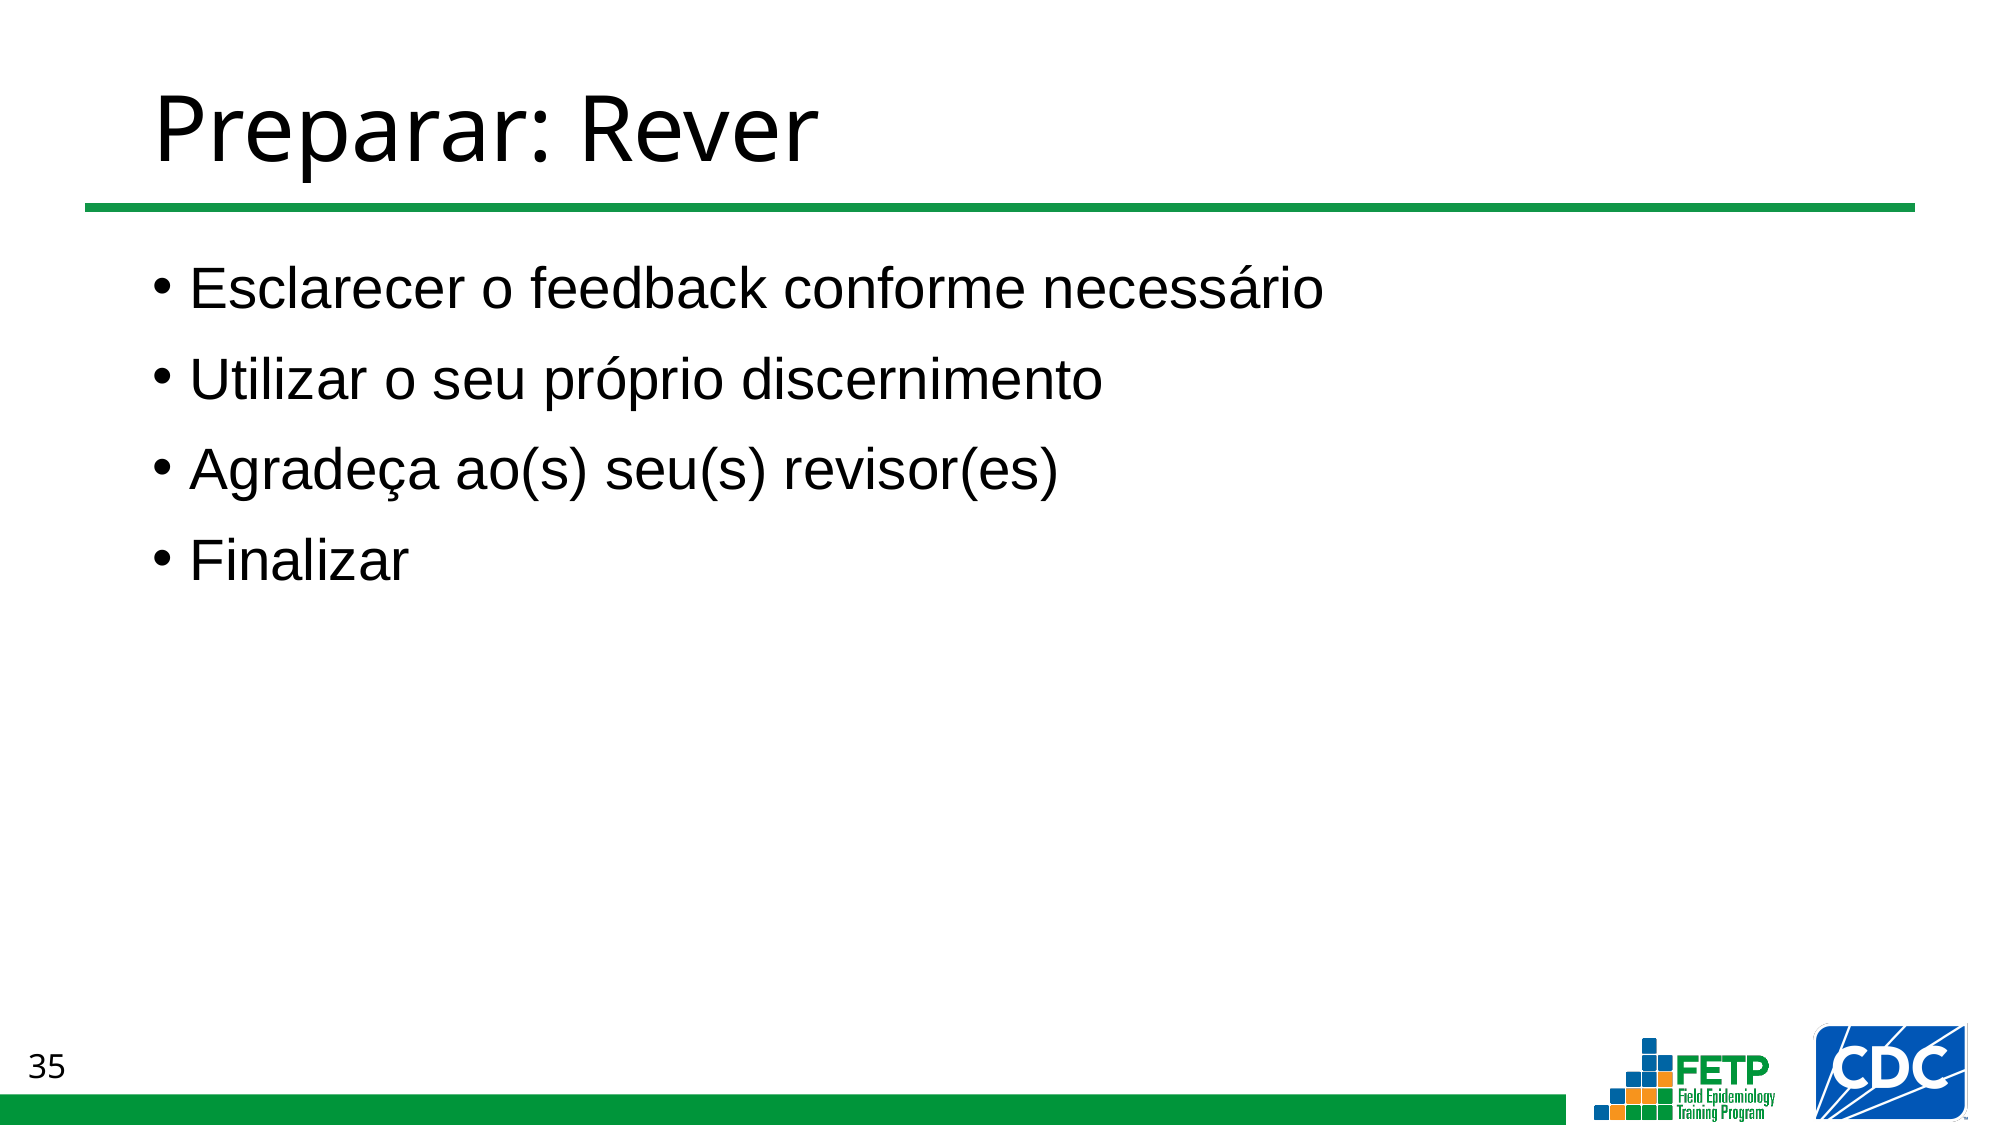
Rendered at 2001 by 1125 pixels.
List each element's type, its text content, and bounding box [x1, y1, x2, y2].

title Preparar: Rever [137, 75, 1863, 207]
list Esclarecer o feedback conforme necessário Utilizar o seu próprio discernimento Agradeça ao(s) seu(s) revisor(es) Finalizar [137, 242, 1863, 1004]
picture [1813, 1023, 1968, 1122]
picture [1594, 1038, 1775, 1122]
